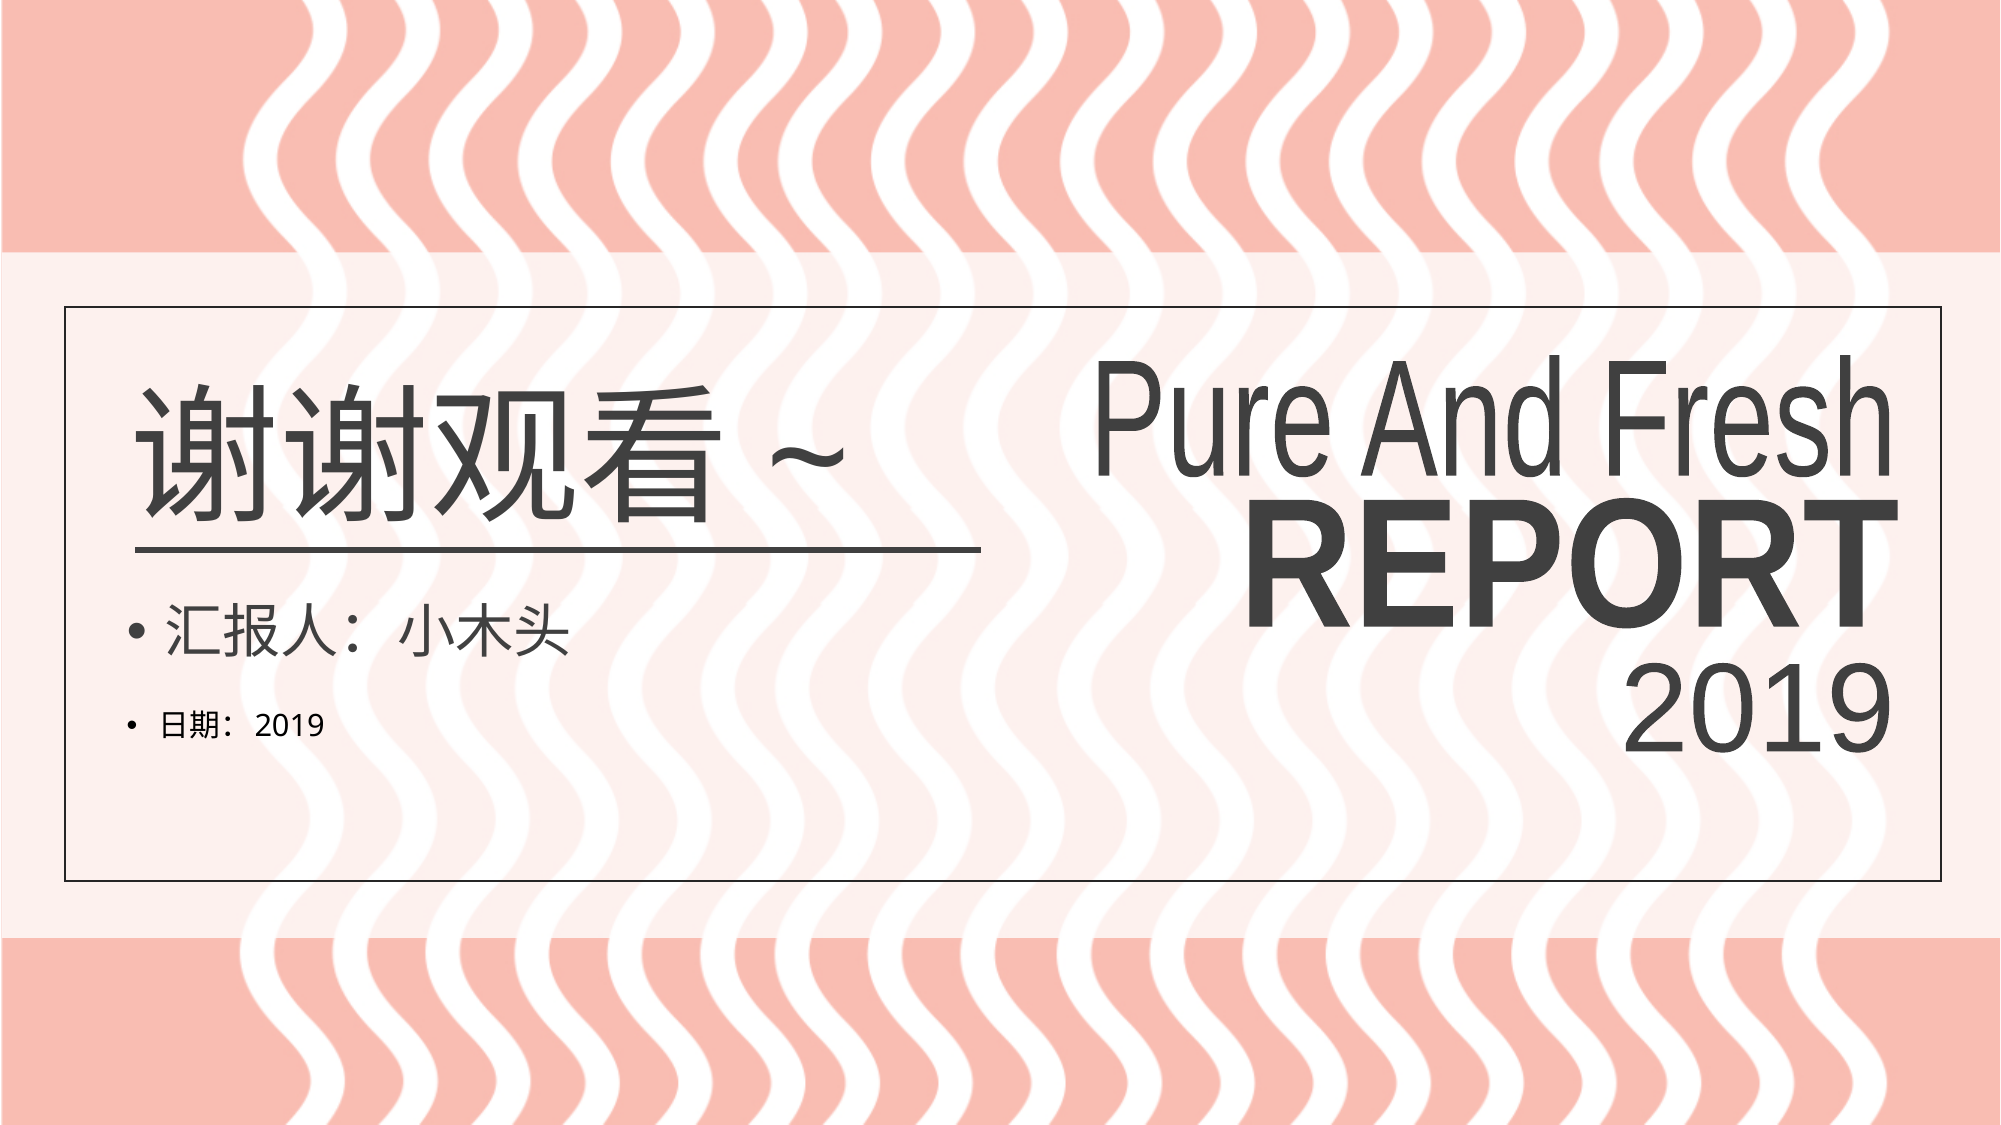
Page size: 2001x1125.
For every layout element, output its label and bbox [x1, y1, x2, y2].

text_box [1, 251, 437, 939]
text_box [1566, 306, 1942, 882]
text_box [1098, 355, 1898, 629]
picture [3, 0, 2000, 1125]
text_box [64, 306, 437, 882]
text_box [1566, 251, 2000, 939]
